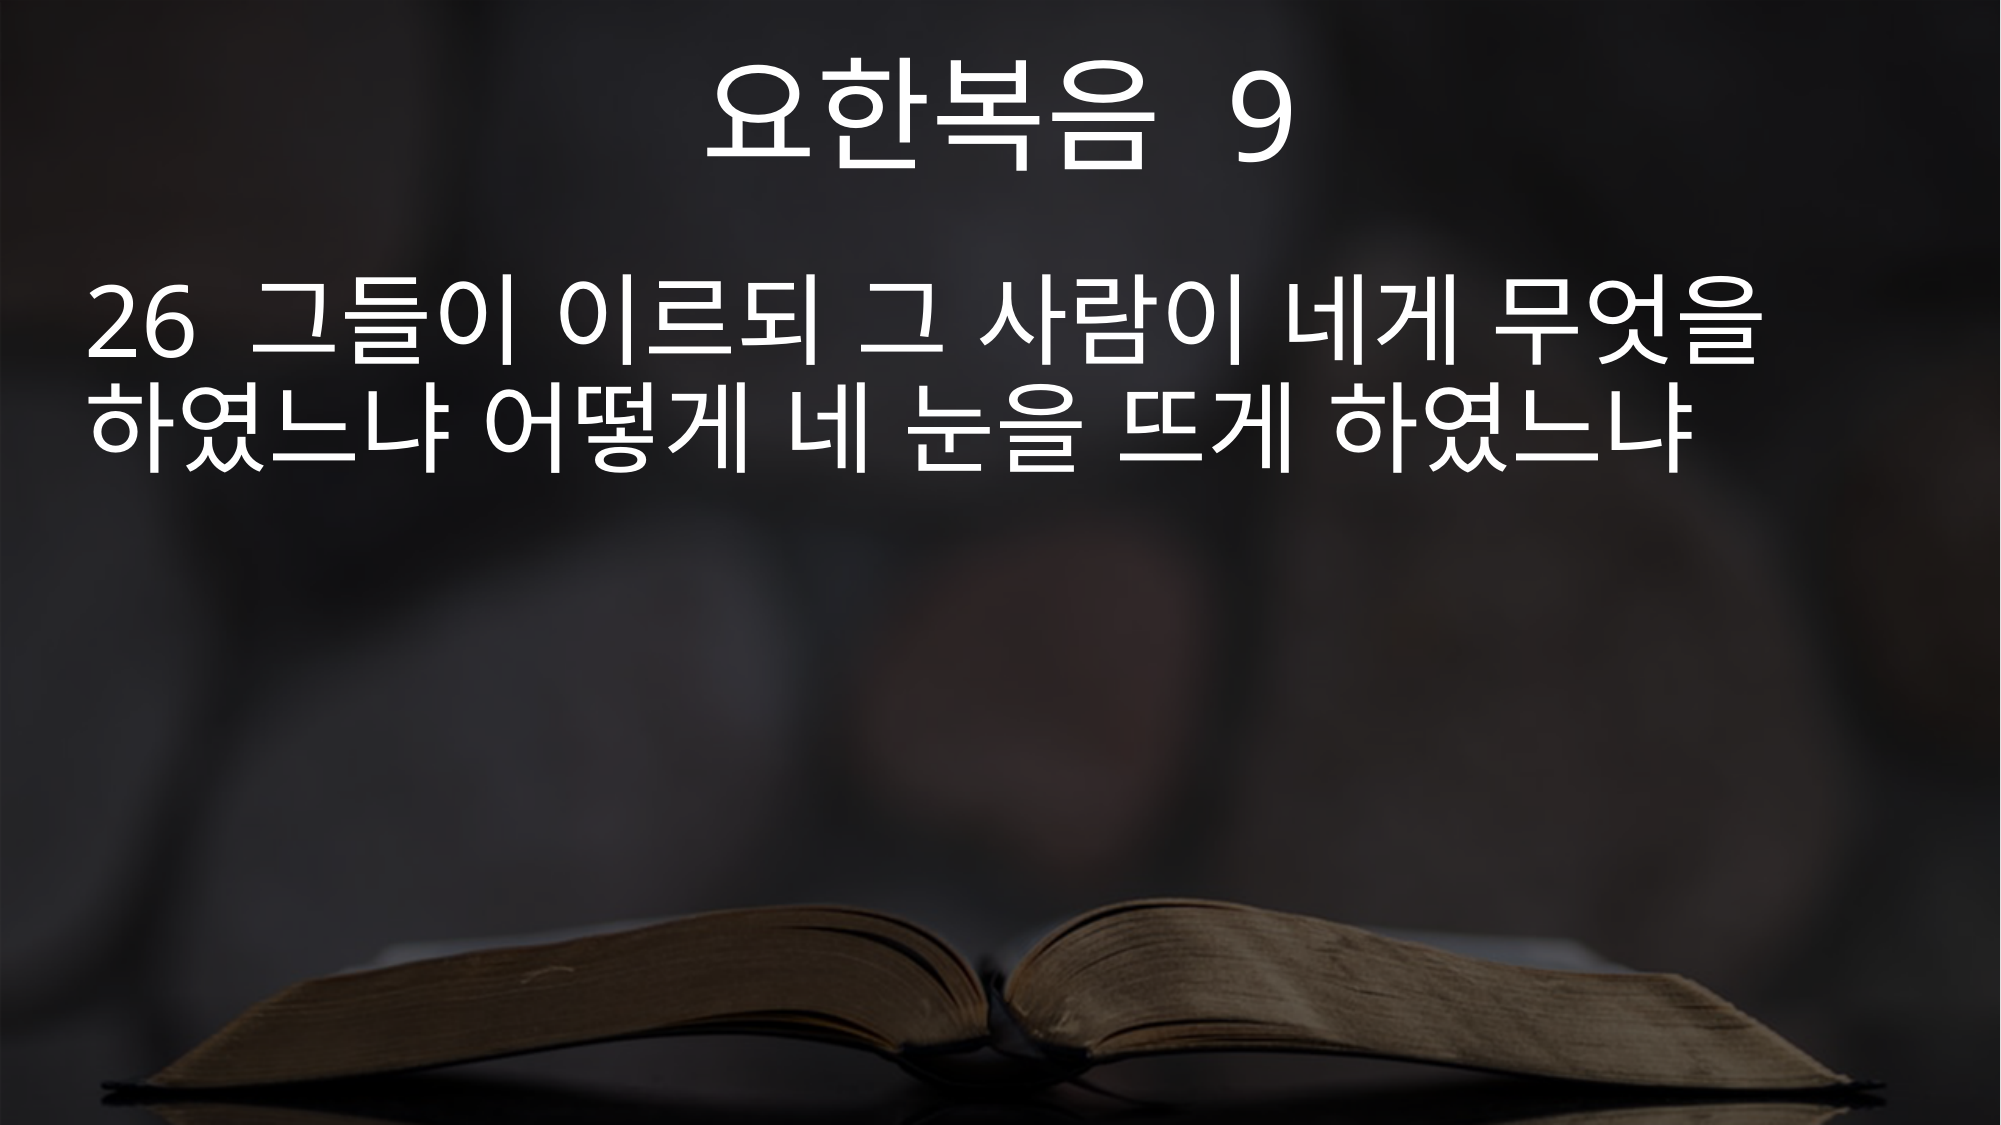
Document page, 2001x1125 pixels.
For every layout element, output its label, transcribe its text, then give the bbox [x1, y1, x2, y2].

list 26 그들이 이르되 그 사람이 네게 무엇을 하였느냐 어떻게 네 눈을 뜨게 하였느냐 [69, 263, 1953, 423]
footer 요한복음 9 [0, 32, 2000, 192]
picture [0, 0, 2001, 1125]
